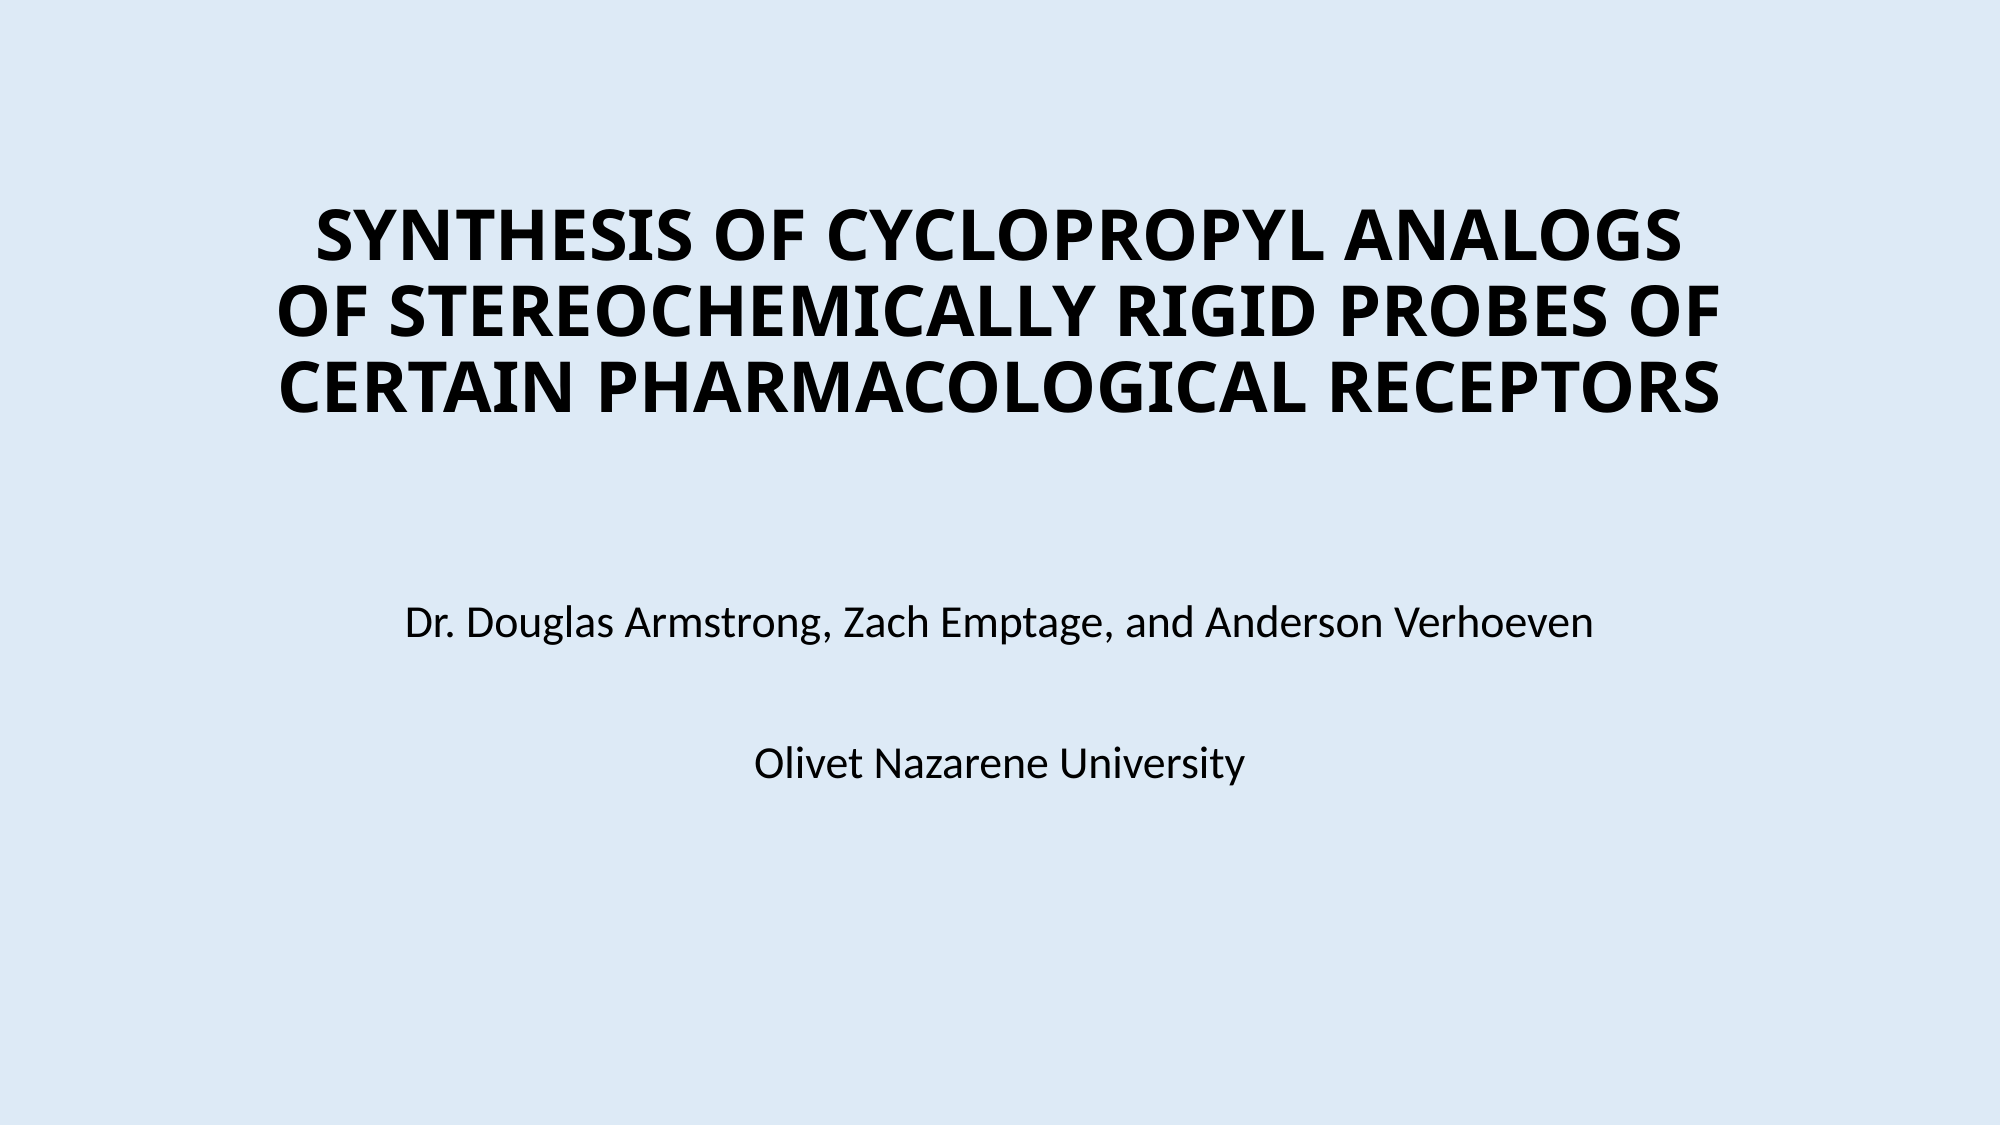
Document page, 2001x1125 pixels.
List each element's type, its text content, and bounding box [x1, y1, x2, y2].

title SYNTHESIS OF CYCLOPROPYL ANALOGS OF STEREOCHEMICALLY RIGID PROBES OF CERTAIN PHARMACOLOGICAL RECEPTORS [249, 184, 1750, 576]
subtitle Dr. Douglas Armstrong, Zach Emptage, and Anderson Verhoeven Olivet Nazarene University [249, 590, 1750, 863]
